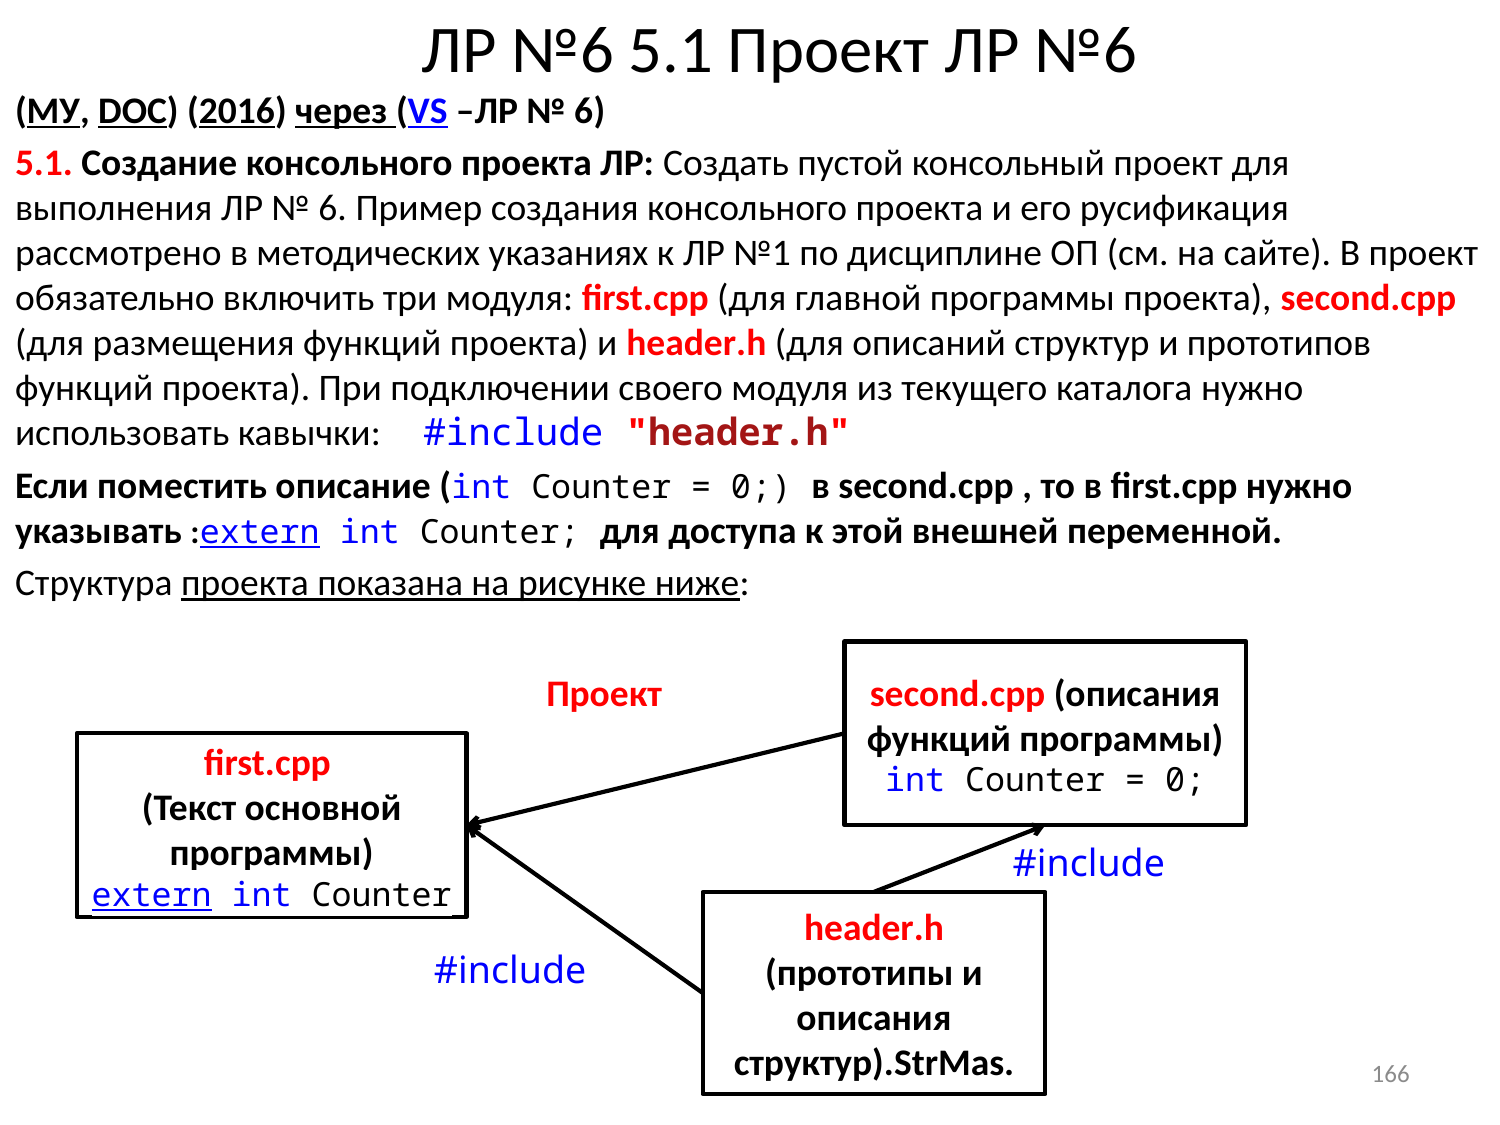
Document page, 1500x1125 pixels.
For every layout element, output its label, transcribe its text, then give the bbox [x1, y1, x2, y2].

slide_number 166 [1267, 1042, 1425, 1103]
title ЛР №6 5.1 Проект ЛР №6 [312, 1, 1247, 78]
text_box (МУ, DOC) (2016) через (VS –ЛР № 6) 5.1. Создание консольного проекта ЛР: Создать пустой консольный проект для выполнения ЛР № 6. Пример создания консольного проекта и его русификация рассмотрено в методических указаниях к ЛР №1 по дисциплине ОП (см. на сайте). В проект обязательно включить три модуля: first.cpp (для главной программы проекта), second.cpp (для размещения функций проекта) и header.h (для описаний структур и прототипов функций проекта). При подключении своего модуля из текущего каталога нужно использовать кавычки: #include "header.h" Если поместить описание (int Counter = 0;) в second.cpp , то в first.cpp нужно указывать :extern int Counter; для доступа к этой внешней переменной. Структура проекта показана на рисунке ниже: [0, 78, 1500, 610]
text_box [76, 641, 1270, 1095]
